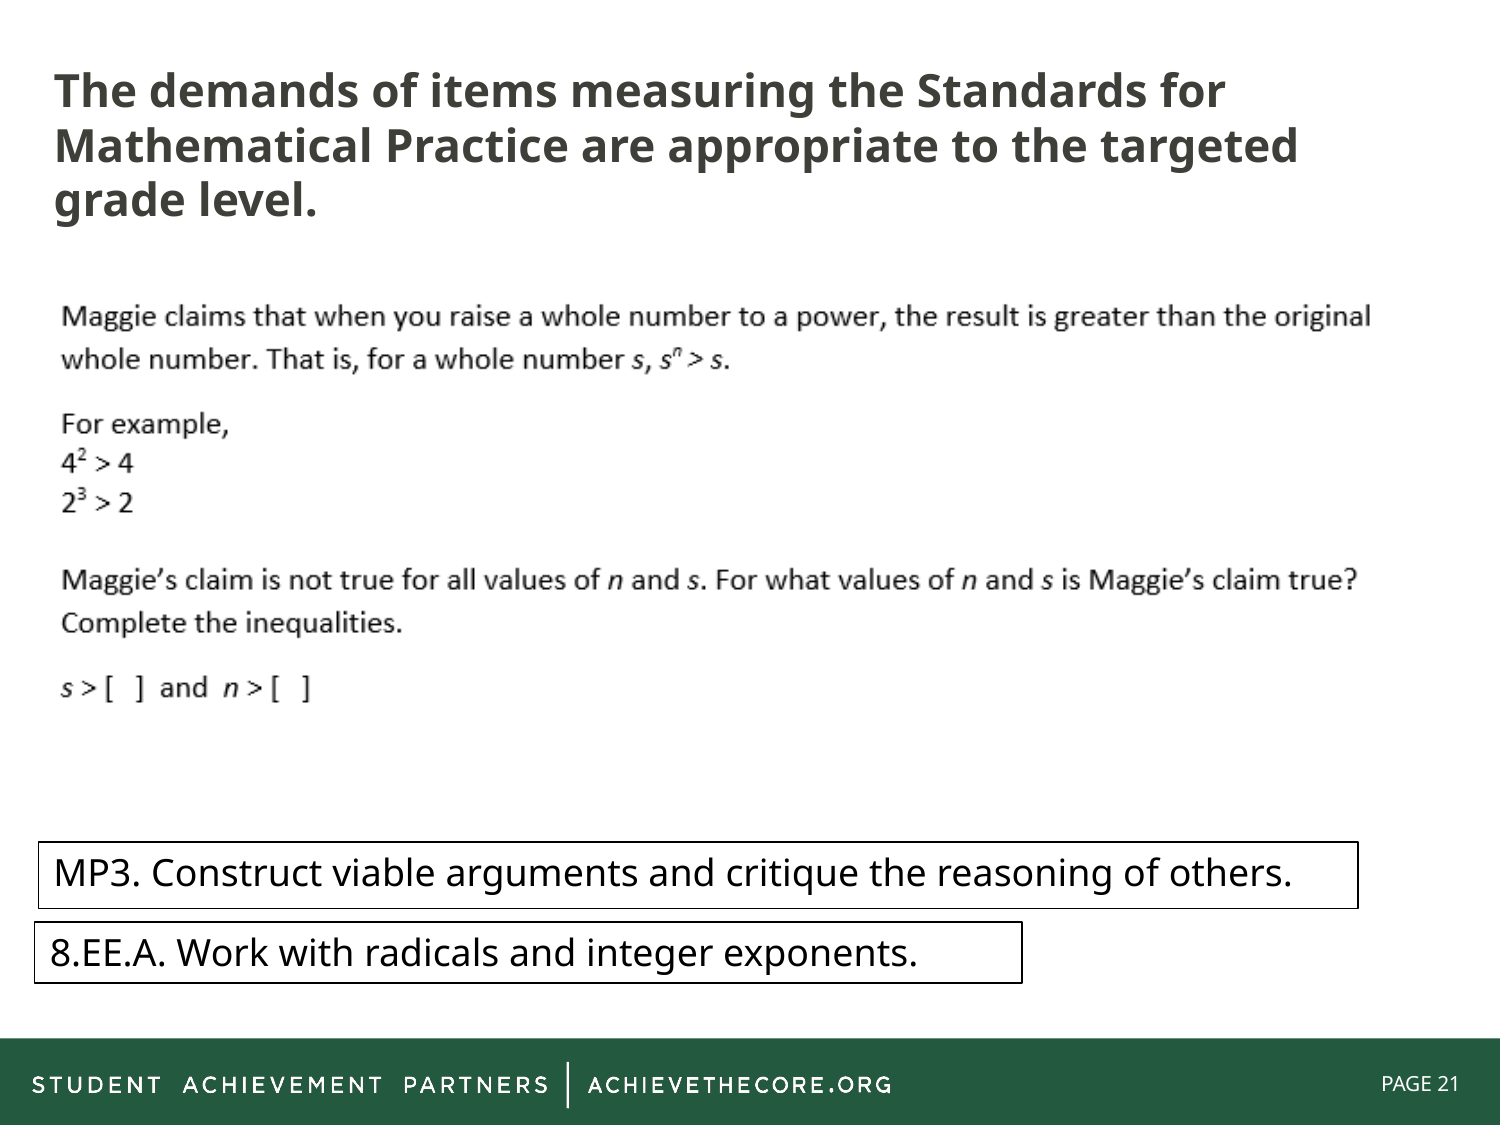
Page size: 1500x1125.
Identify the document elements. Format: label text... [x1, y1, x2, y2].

text_box 8.EE.A. Work with radicals and integer exponents. [34, 921, 1023, 984]
picture [12, 1055, 911, 1112]
text_box MP3. Construct viable arguments and critique the reasoning of others. [38, 841, 1359, 909]
title The demands of items measuring the Standards for Mathematical Practice are appropriate to the targeted grade level. [38, 54, 1430, 233]
picture [38, 276, 1420, 719]
